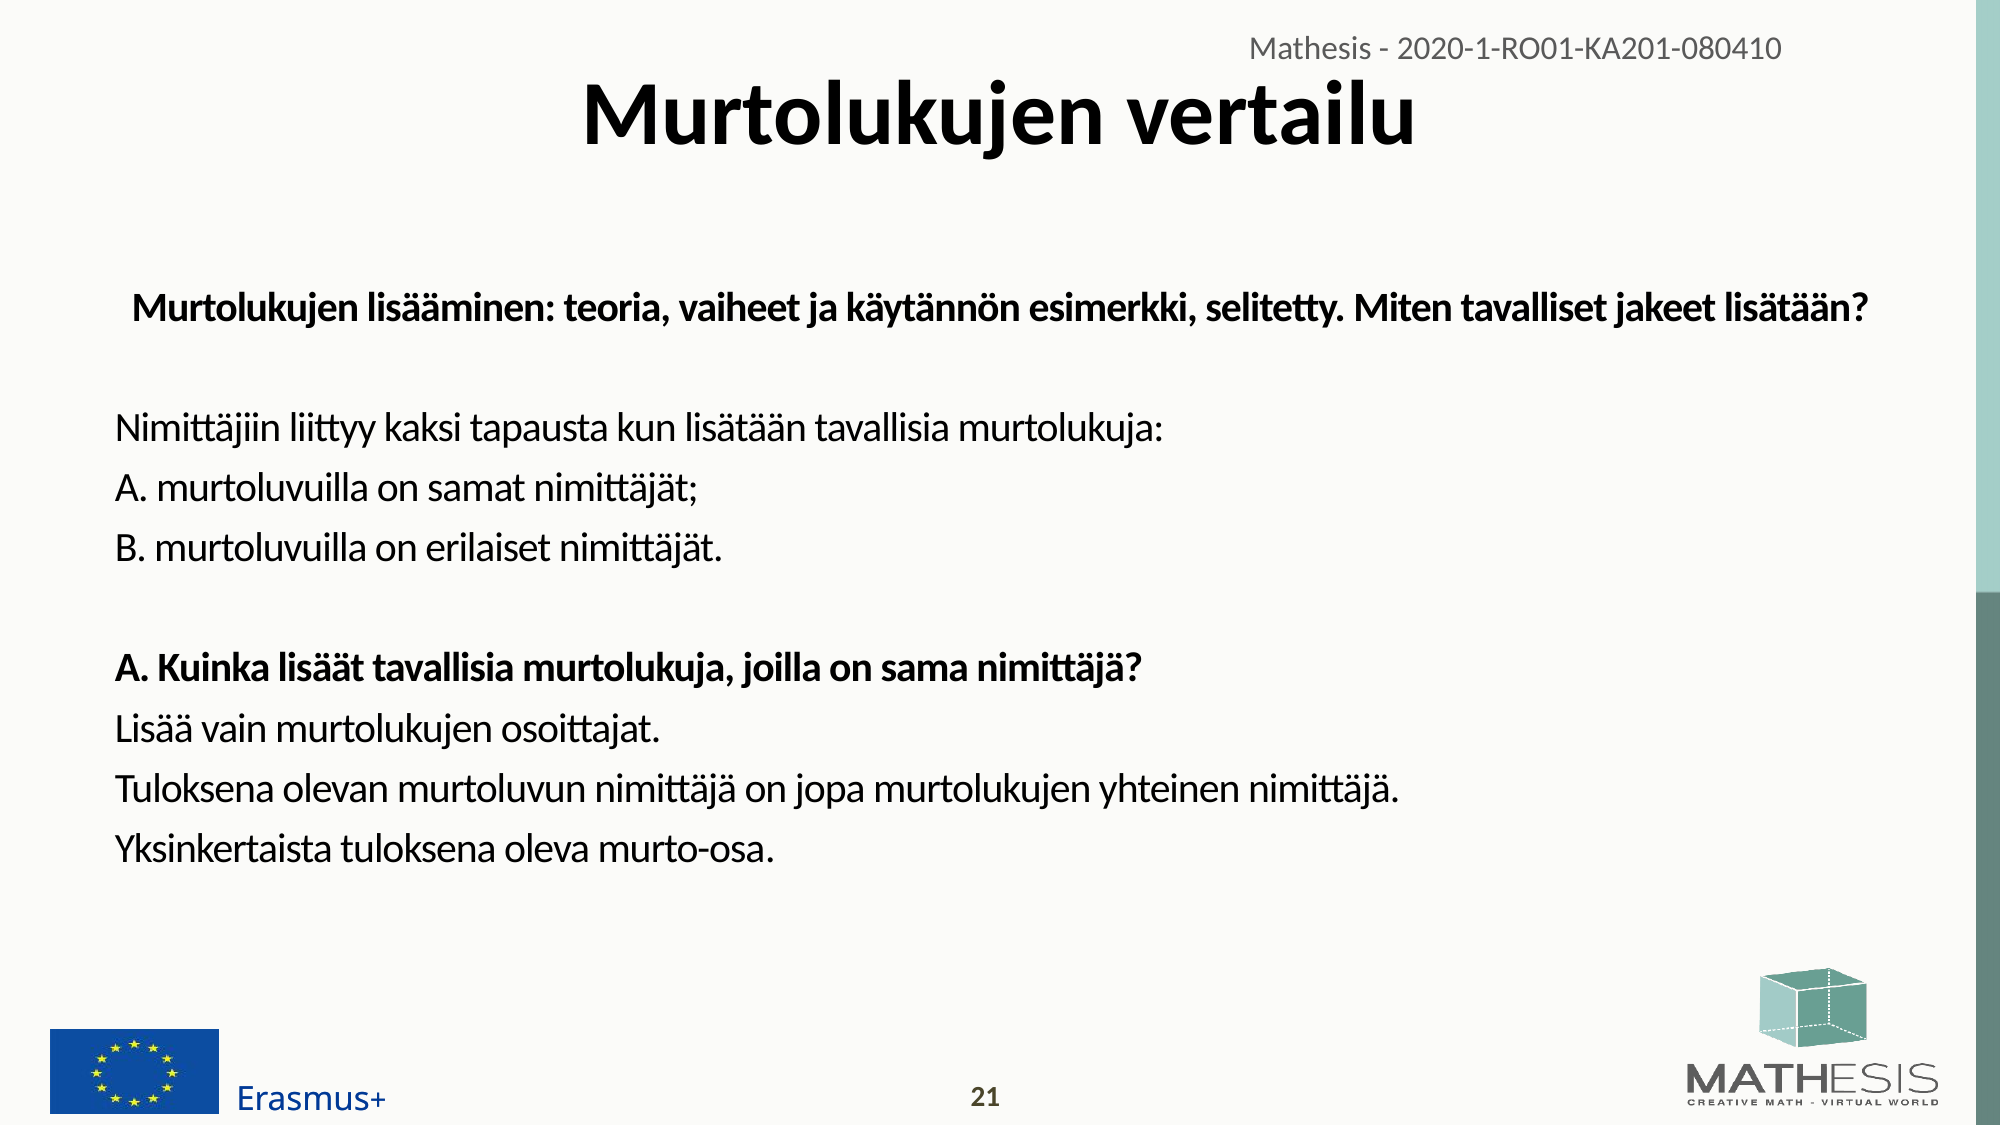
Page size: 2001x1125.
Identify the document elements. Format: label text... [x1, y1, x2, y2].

list Murtolukujen lisääminen: teoria, vaiheet ja käytännön esimerkki, selitetty. Miten tavalliset jakeet lisätään? Nimittäjiin liittyy kaksi tapausta kun lisätään tavallisia murtolukuja: A. murtoluvuilla on samat nimittäjät; B. murtoluvuilla on erilaiset nimittäjät. A. Kuinka lisäät tavallisia murtolukuja, joilla on sama nimittäjä? Lisää vain murtolukujen osoittajat. Tuloksena olevan murtoluvun nimittäjä on jopa murtolukujen yhteinen nimittäjä. Yksinkertaista tuloksena oleva murto-osa. [99, 262, 1900, 1005]
picture [50, 1029, 219, 1114]
title Murtolukujen vertailu [99, 45, 1900, 233]
